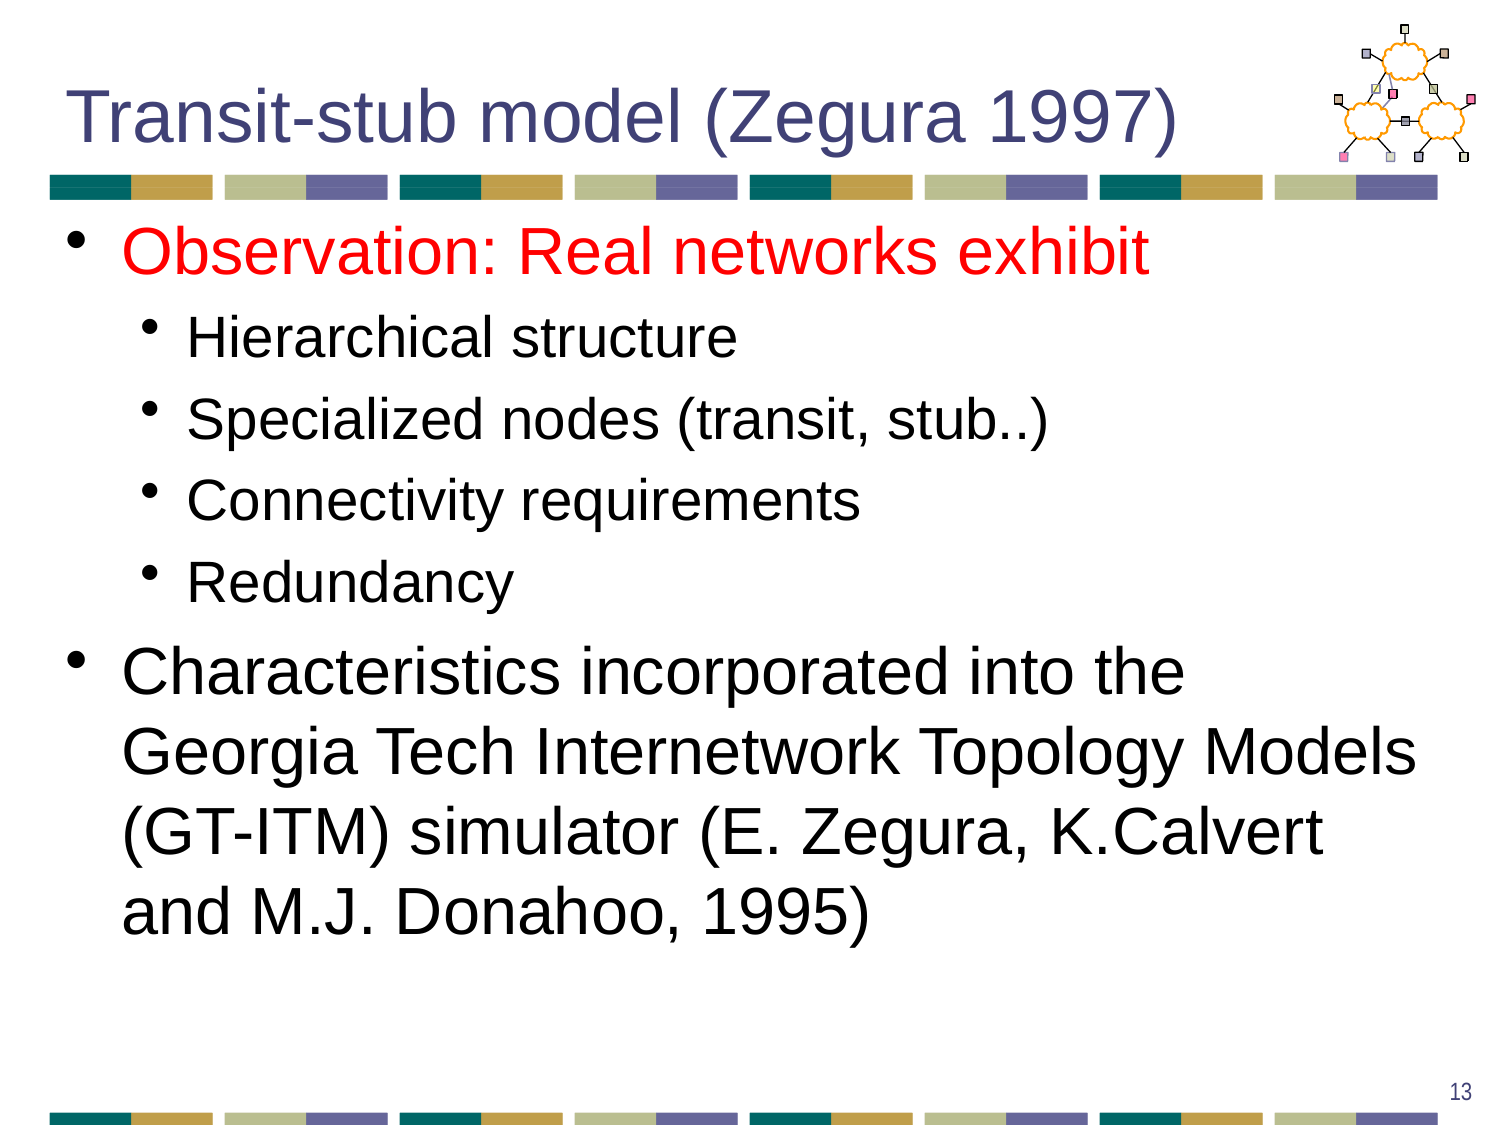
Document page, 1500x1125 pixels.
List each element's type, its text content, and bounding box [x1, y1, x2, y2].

list Observation: Real networks exhibit Hierarchical structure Specialized nodes (transit, stub..) Connectivity requirements Redundancy Characteristics incorporated into the Georgia Tech Internetwork Topology Models (GT-ITM) simulator (E. Zegura, K.Calvert and M.J. Donahoo, 1995) [50, 200, 1438, 1000]
title Transit-stub model (Zegura 1997) [50, 62, 1438, 163]
slide_number 13 [1174, 1037, 1488, 1113]
